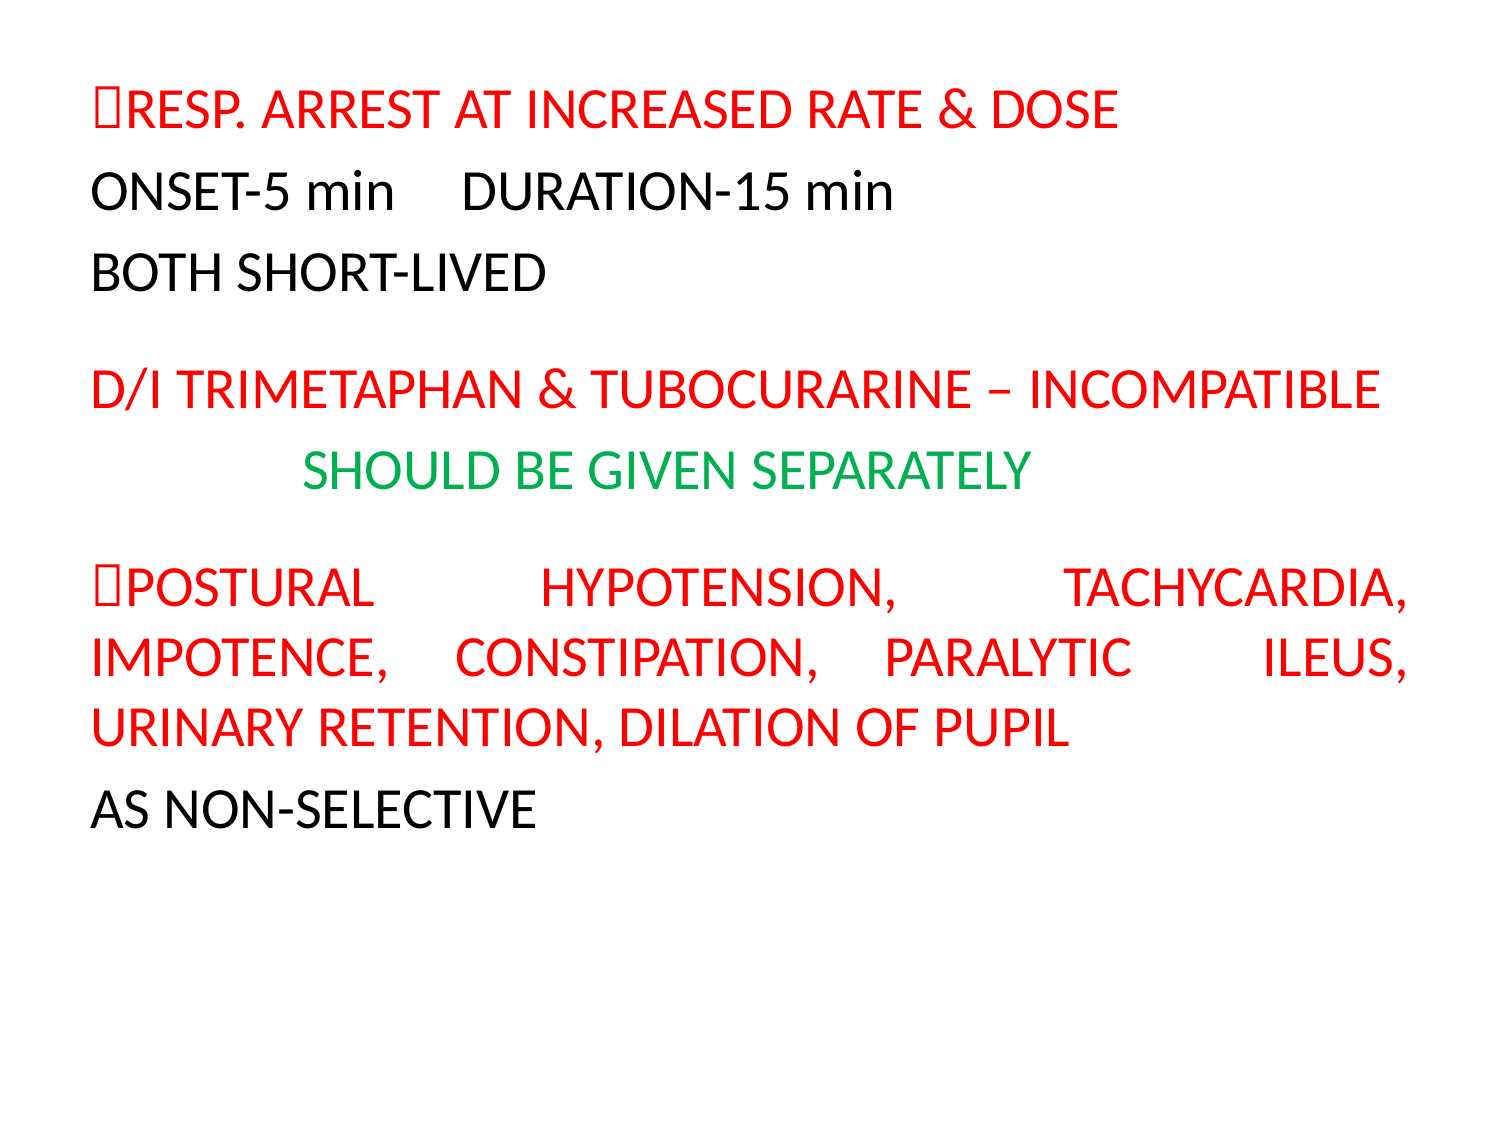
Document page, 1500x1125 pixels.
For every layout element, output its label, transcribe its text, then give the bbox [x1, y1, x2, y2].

list RESP. ARREST AT INCREASED RATE & DOSE ONSET-5 min DURATION-15 min BOTH SHORT-LIVED D/I TRIMETAPHAN & TUBOCURARINE – INCOMPATIBLE SHOULD BE GIVEN SEPARATELY POSTURAL HYPOTENSION, TACHYCARDIA, IMPOTENCE, CONSTIPATION, PARALYTIC ILEUS, URINARY RETENTION, DILATION OF PUPIL AS NON-SELECTIVE [75, 62, 1425, 1025]
